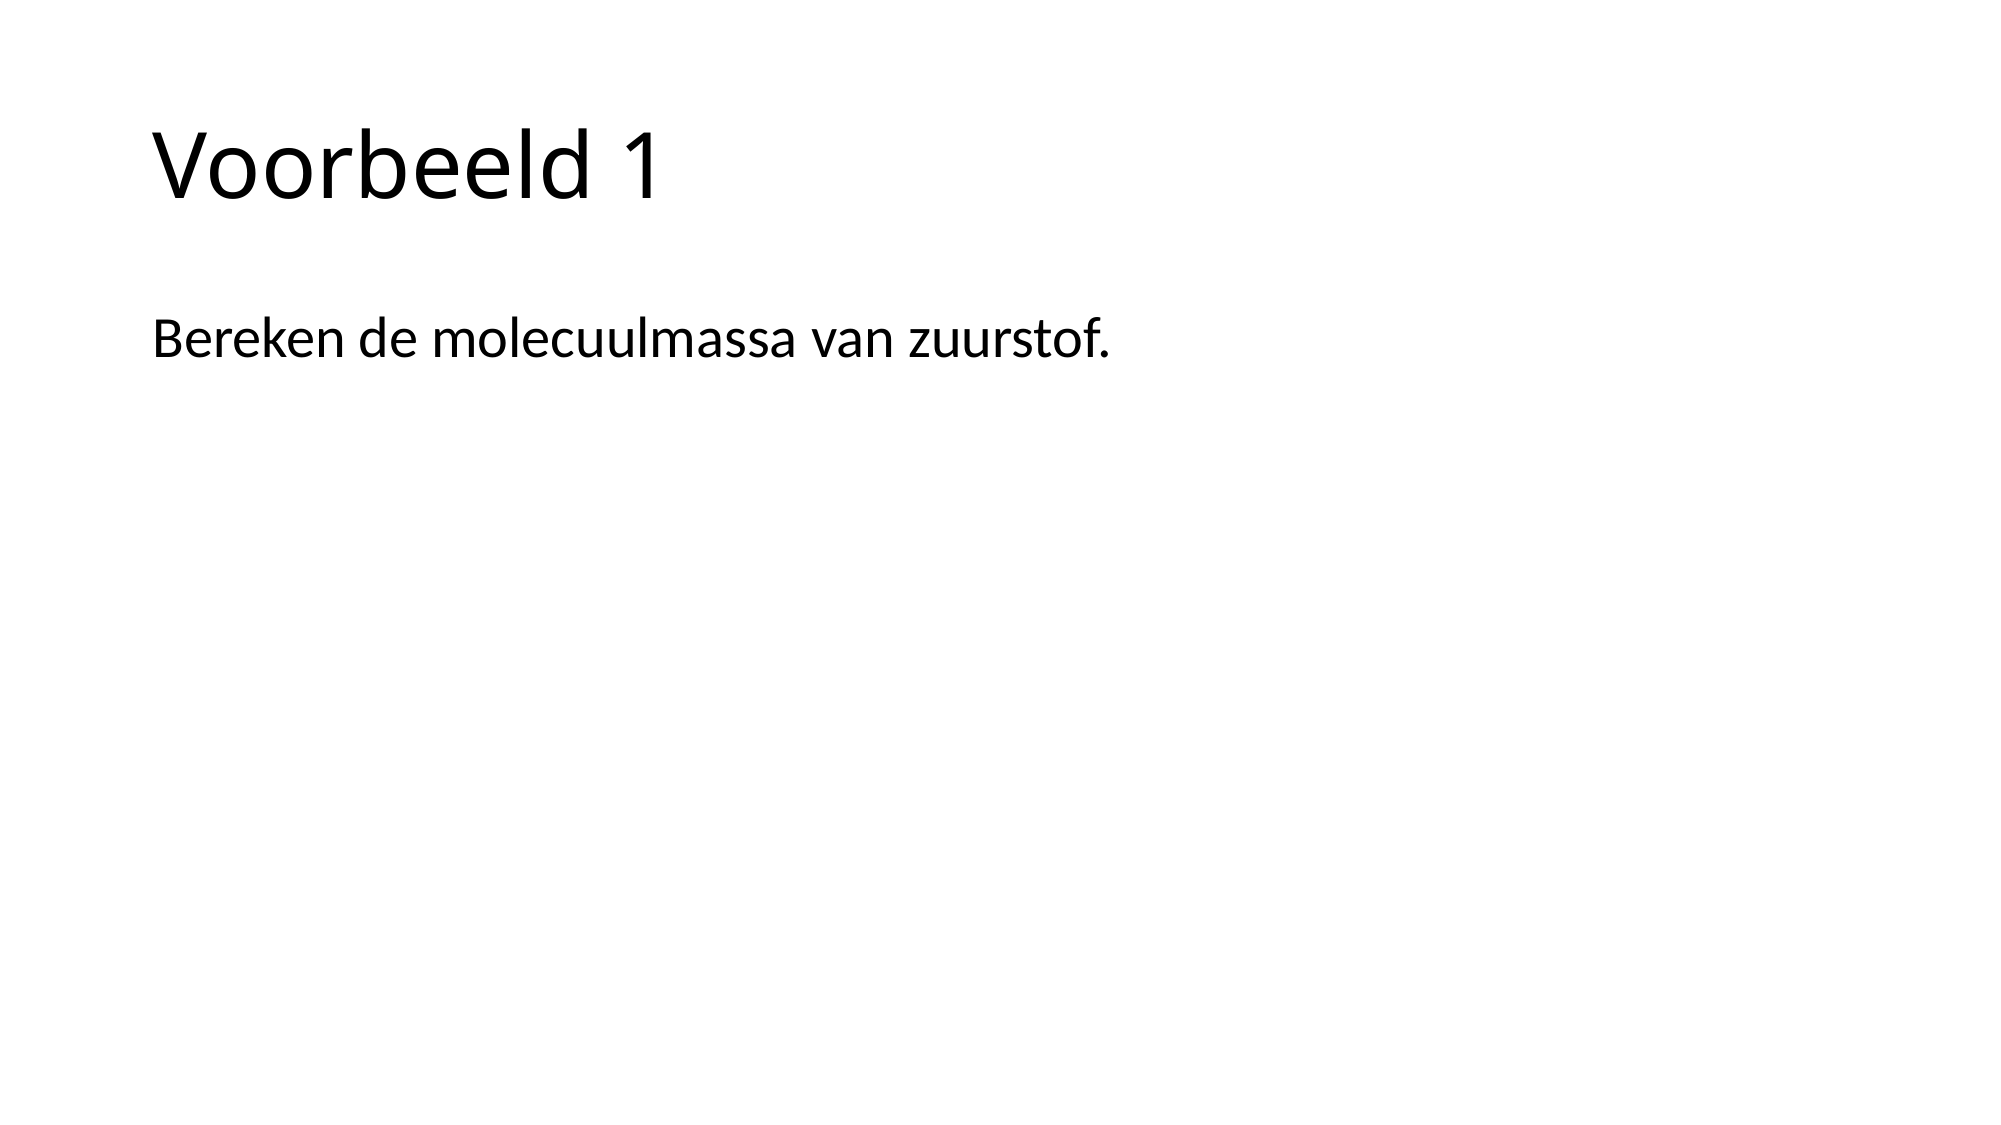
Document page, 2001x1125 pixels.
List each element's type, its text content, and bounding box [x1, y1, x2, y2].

title Voorbeeld 1 [137, 59, 1863, 278]
list Bereken de molecuulmassa van zuurstof. [137, 299, 1863, 1014]
